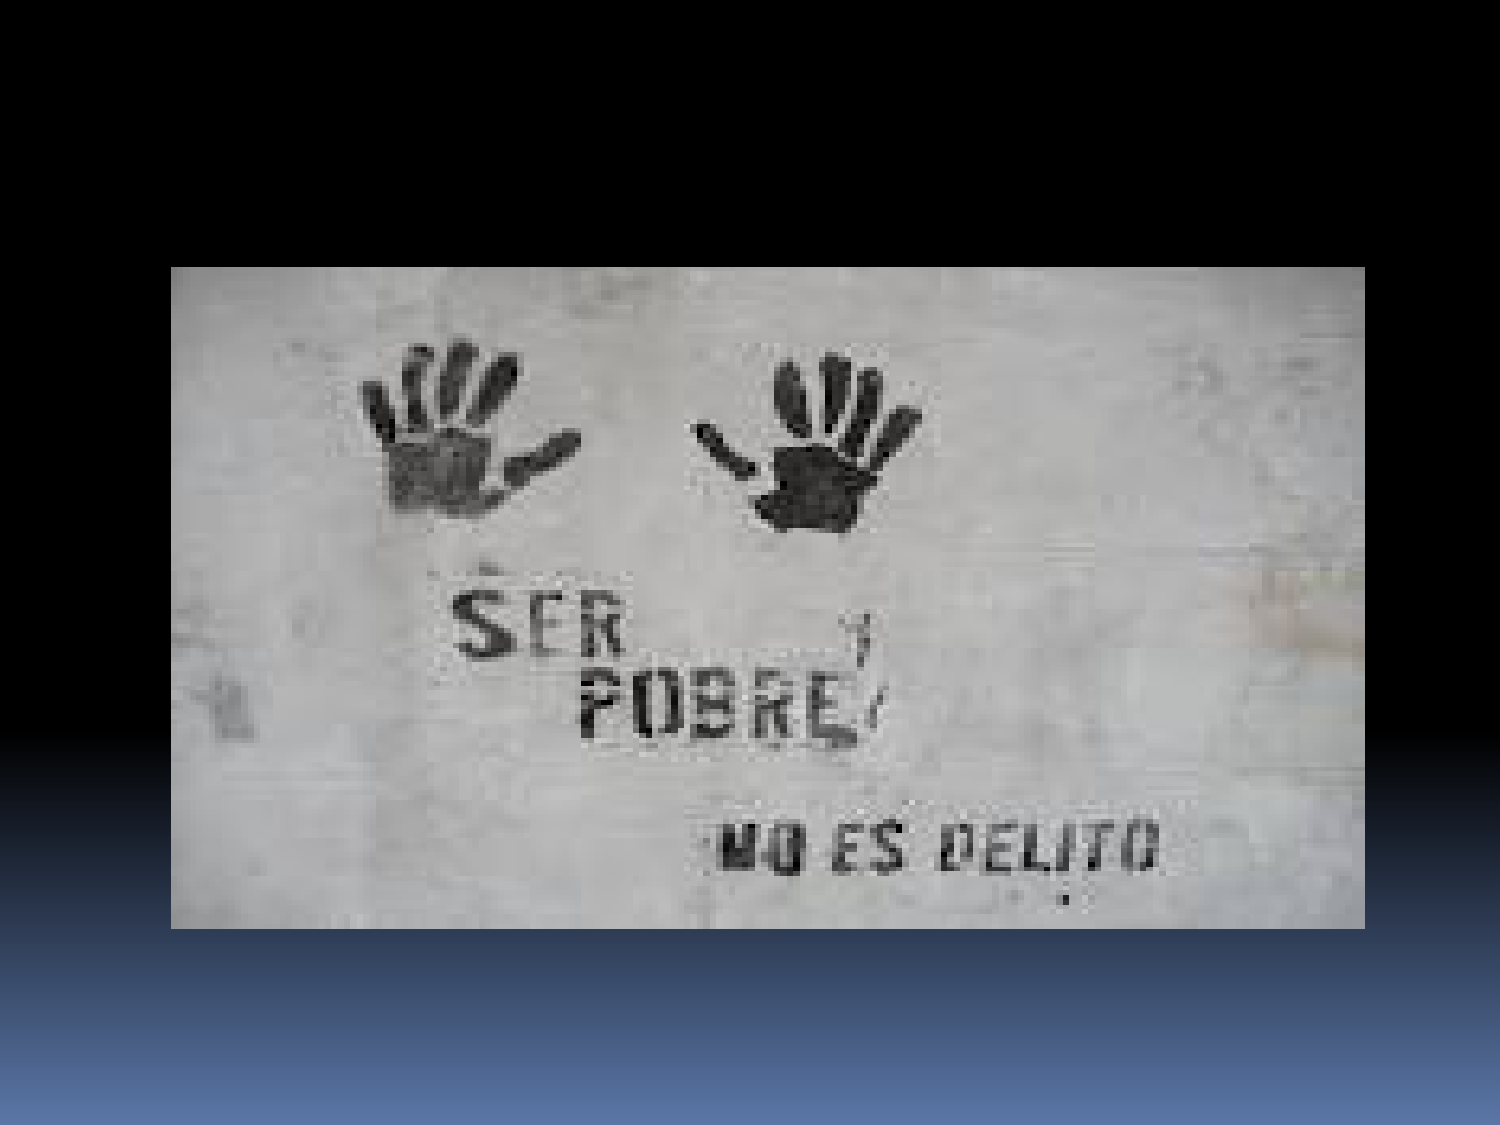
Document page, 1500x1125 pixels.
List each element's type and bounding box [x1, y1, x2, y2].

picture [170, 266, 1365, 930]
